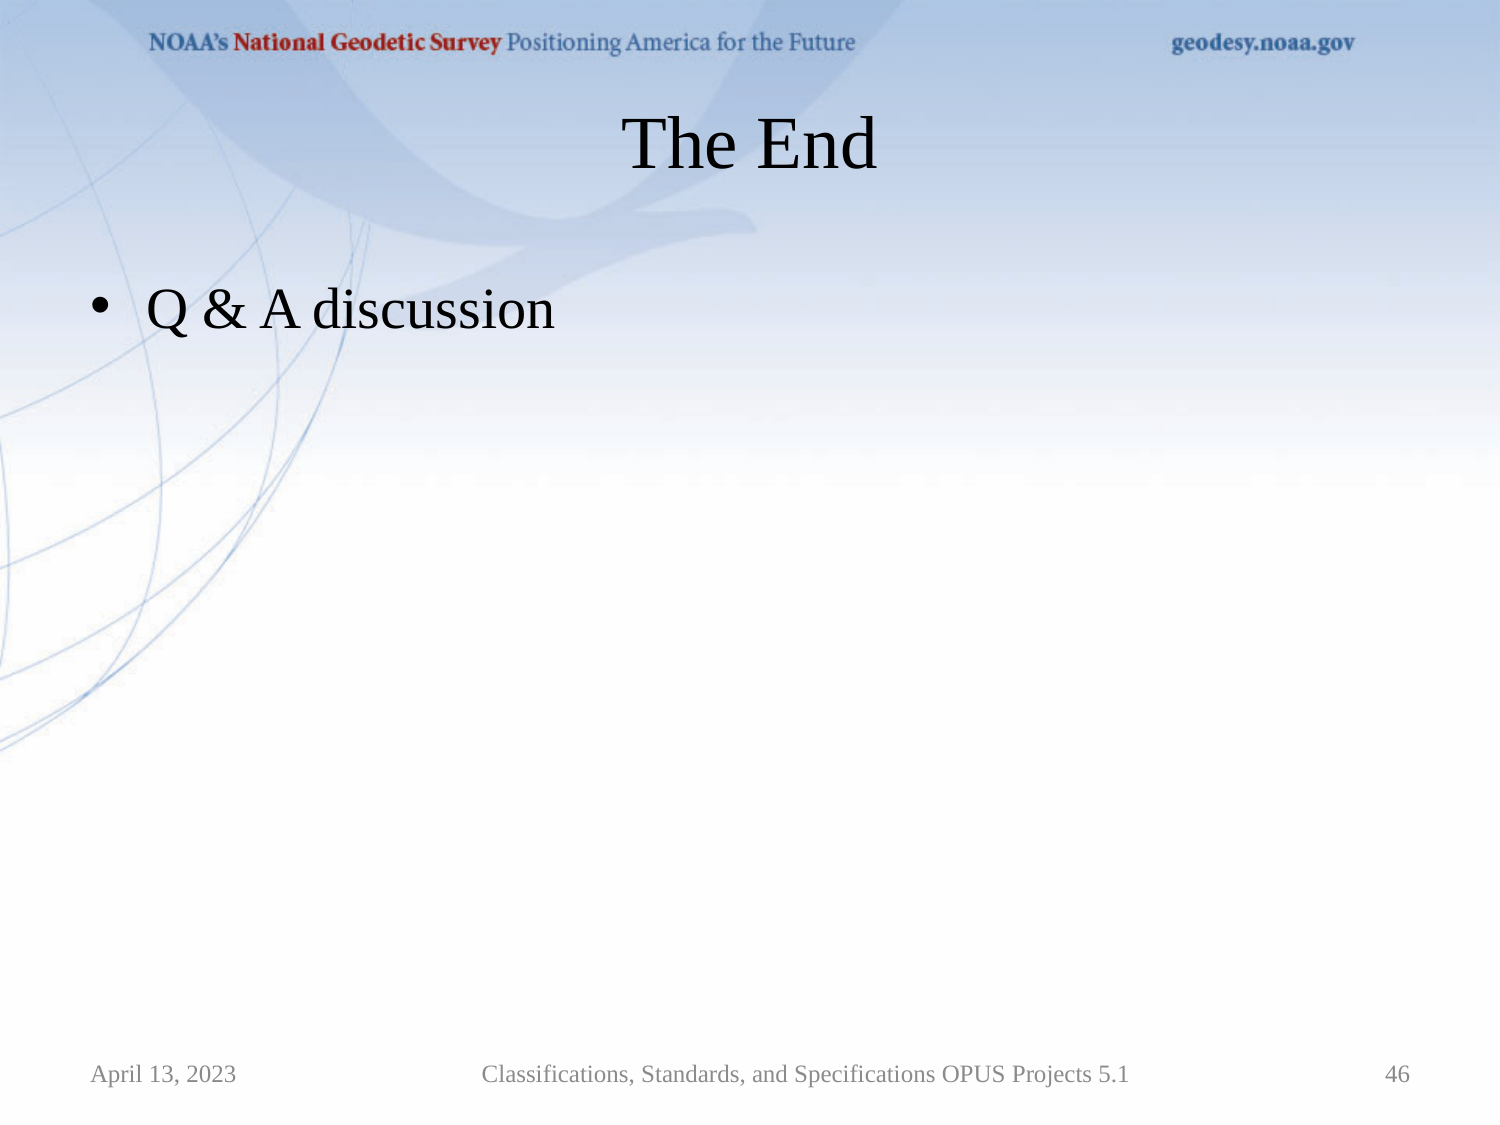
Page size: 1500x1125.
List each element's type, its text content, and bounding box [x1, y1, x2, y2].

list Q & A discussion [75, 262, 1425, 1005]
footer Classifications, Standards, and Specifications OPUS Projects 5.1 [345, 1042, 1267, 1103]
title The End [75, 45, 1425, 233]
picture [0, 0, 1500, 1125]
slide_number 46 [1307, 1042, 1425, 1103]
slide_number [75, 1042, 286, 1103]
